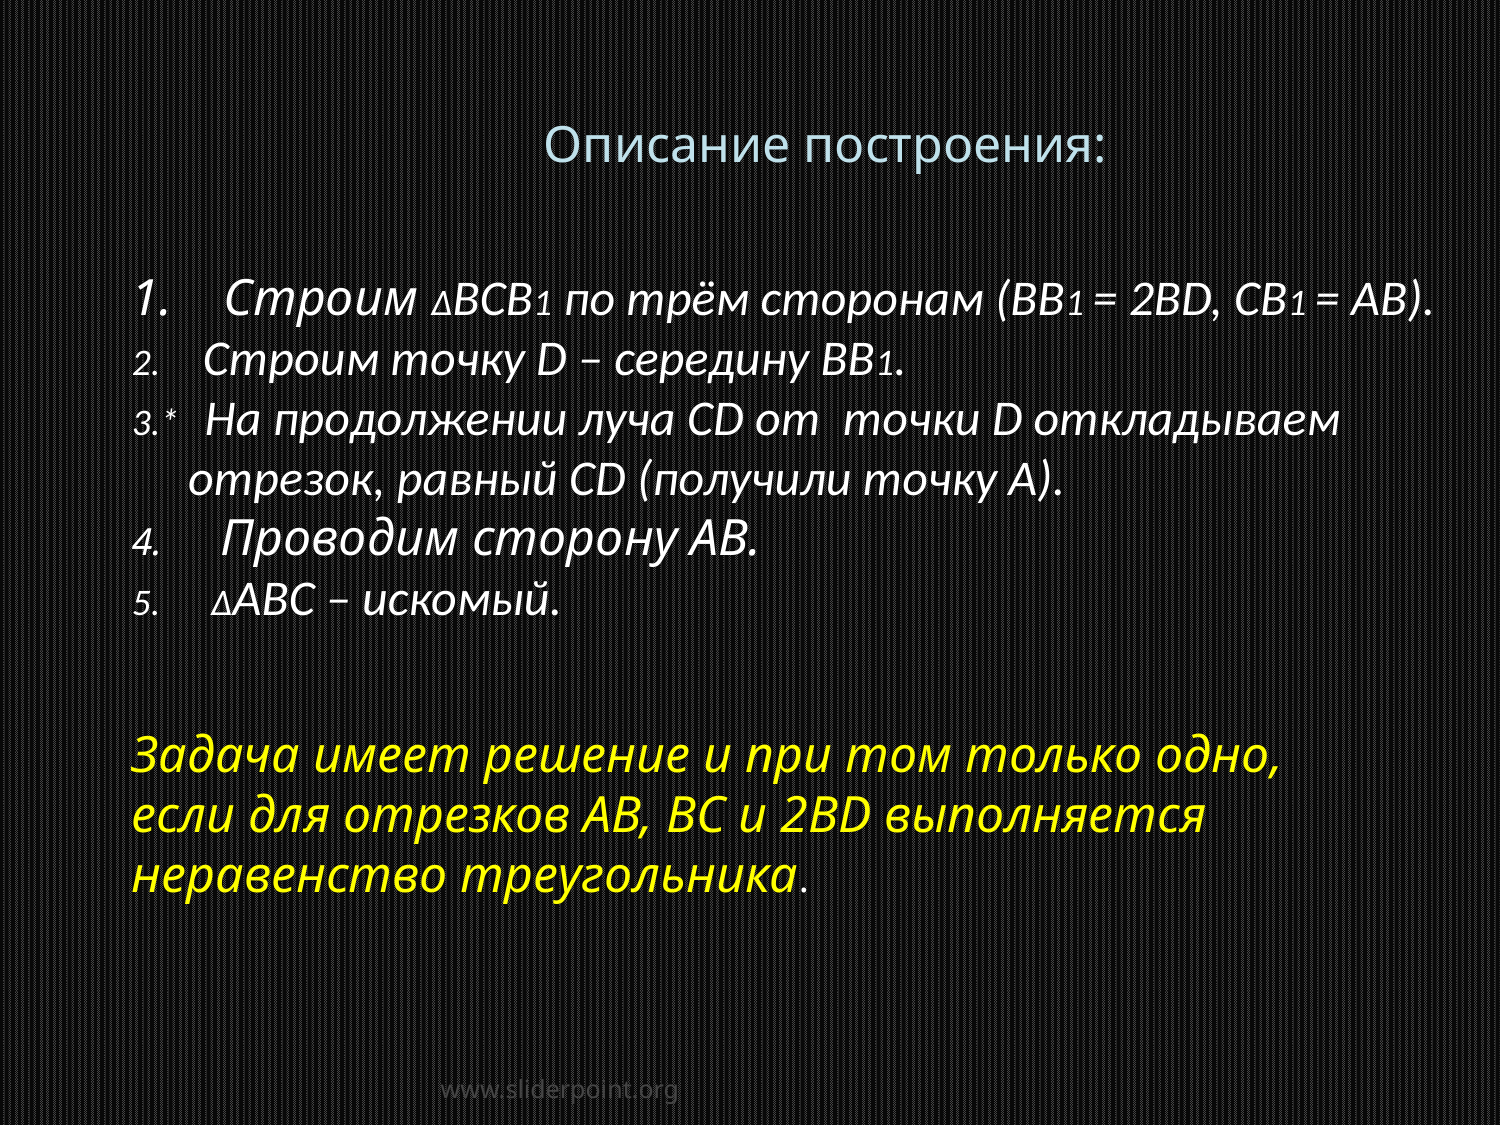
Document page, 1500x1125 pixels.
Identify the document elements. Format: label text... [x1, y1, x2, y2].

text_box Описание построения: [529, 105, 1123, 181]
text_box Задача имеет решение и при том только одно, если для отрезков AB, BC и 2BD выполняется неравенство треугольника. [117, 714, 1383, 910]
footer www.sliderpoint.org [433, 1062, 1337, 1108]
text_box 1. Строим ∆BCB1 по трём сторонам (BB1 = 2BD, CB1 = AB). 2. Строим точку D – середину BB1. 3.* На продолжении луча CD от точки D откладываем отрезок, равный CD (получили точку A). 4. Проводим сторону AB. 5. ∆ABC – искомый. [117, 257, 1453, 633]
